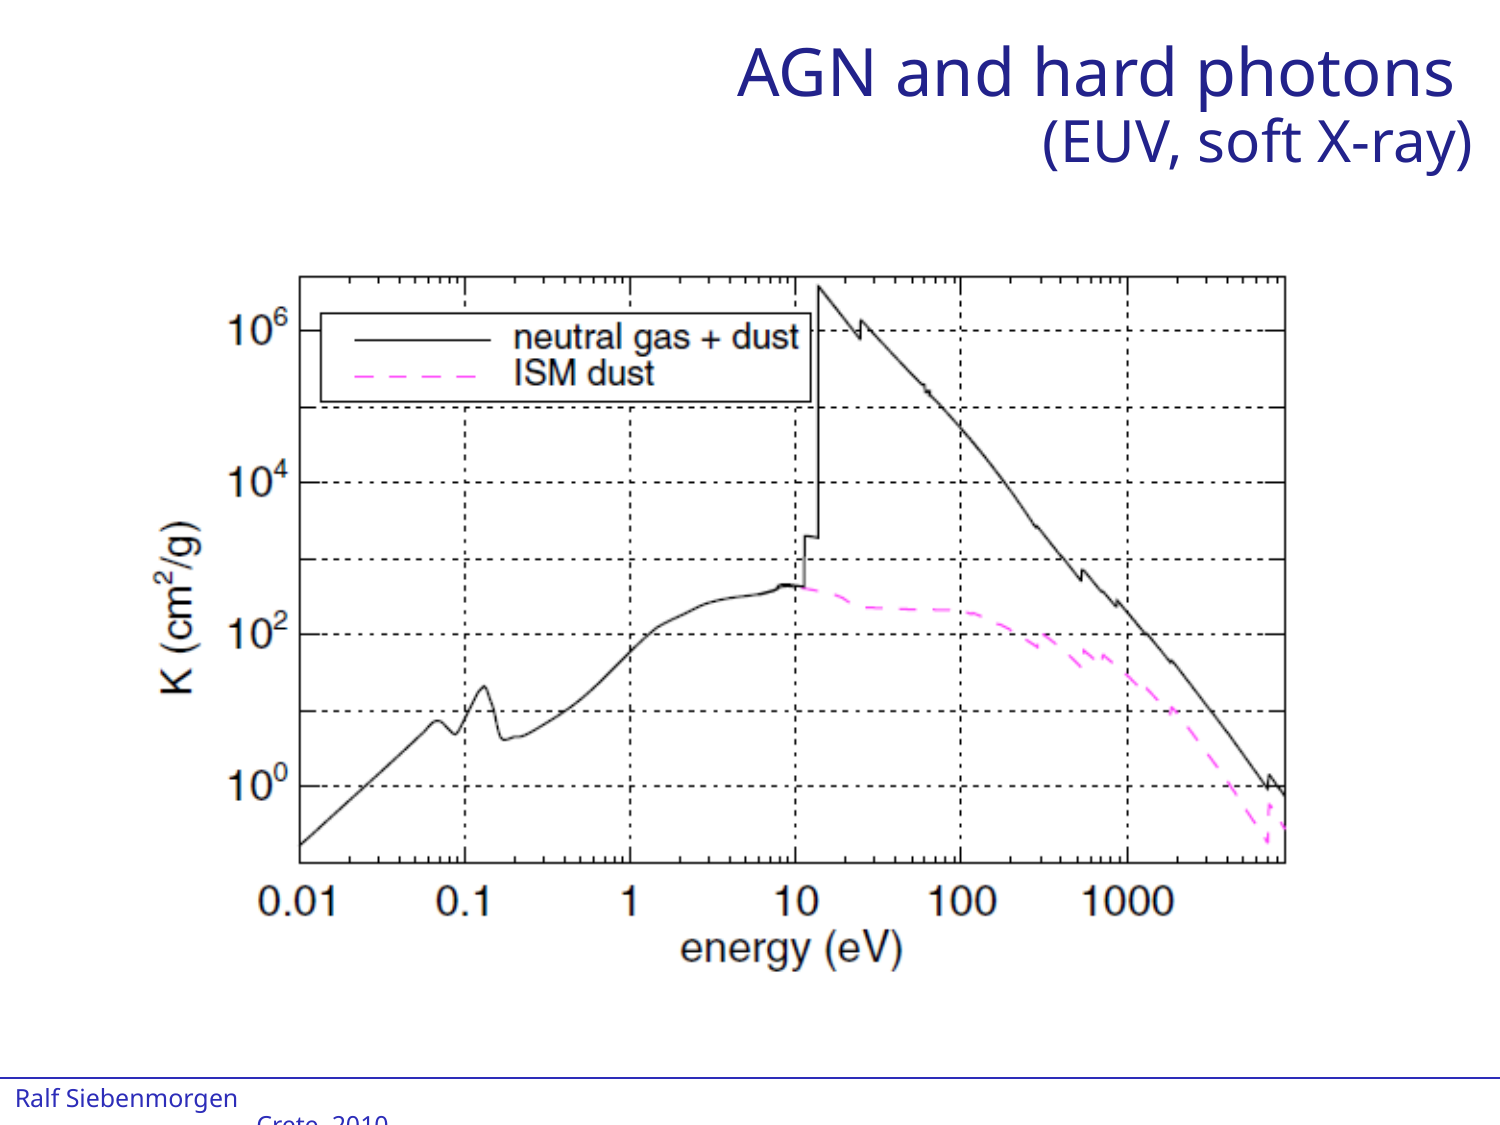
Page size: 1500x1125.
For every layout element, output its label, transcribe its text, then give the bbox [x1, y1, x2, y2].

picture [88, 234, 1348, 997]
text_box AGN and hard photons (EUV, soft X-ray) [631, 30, 1489, 156]
